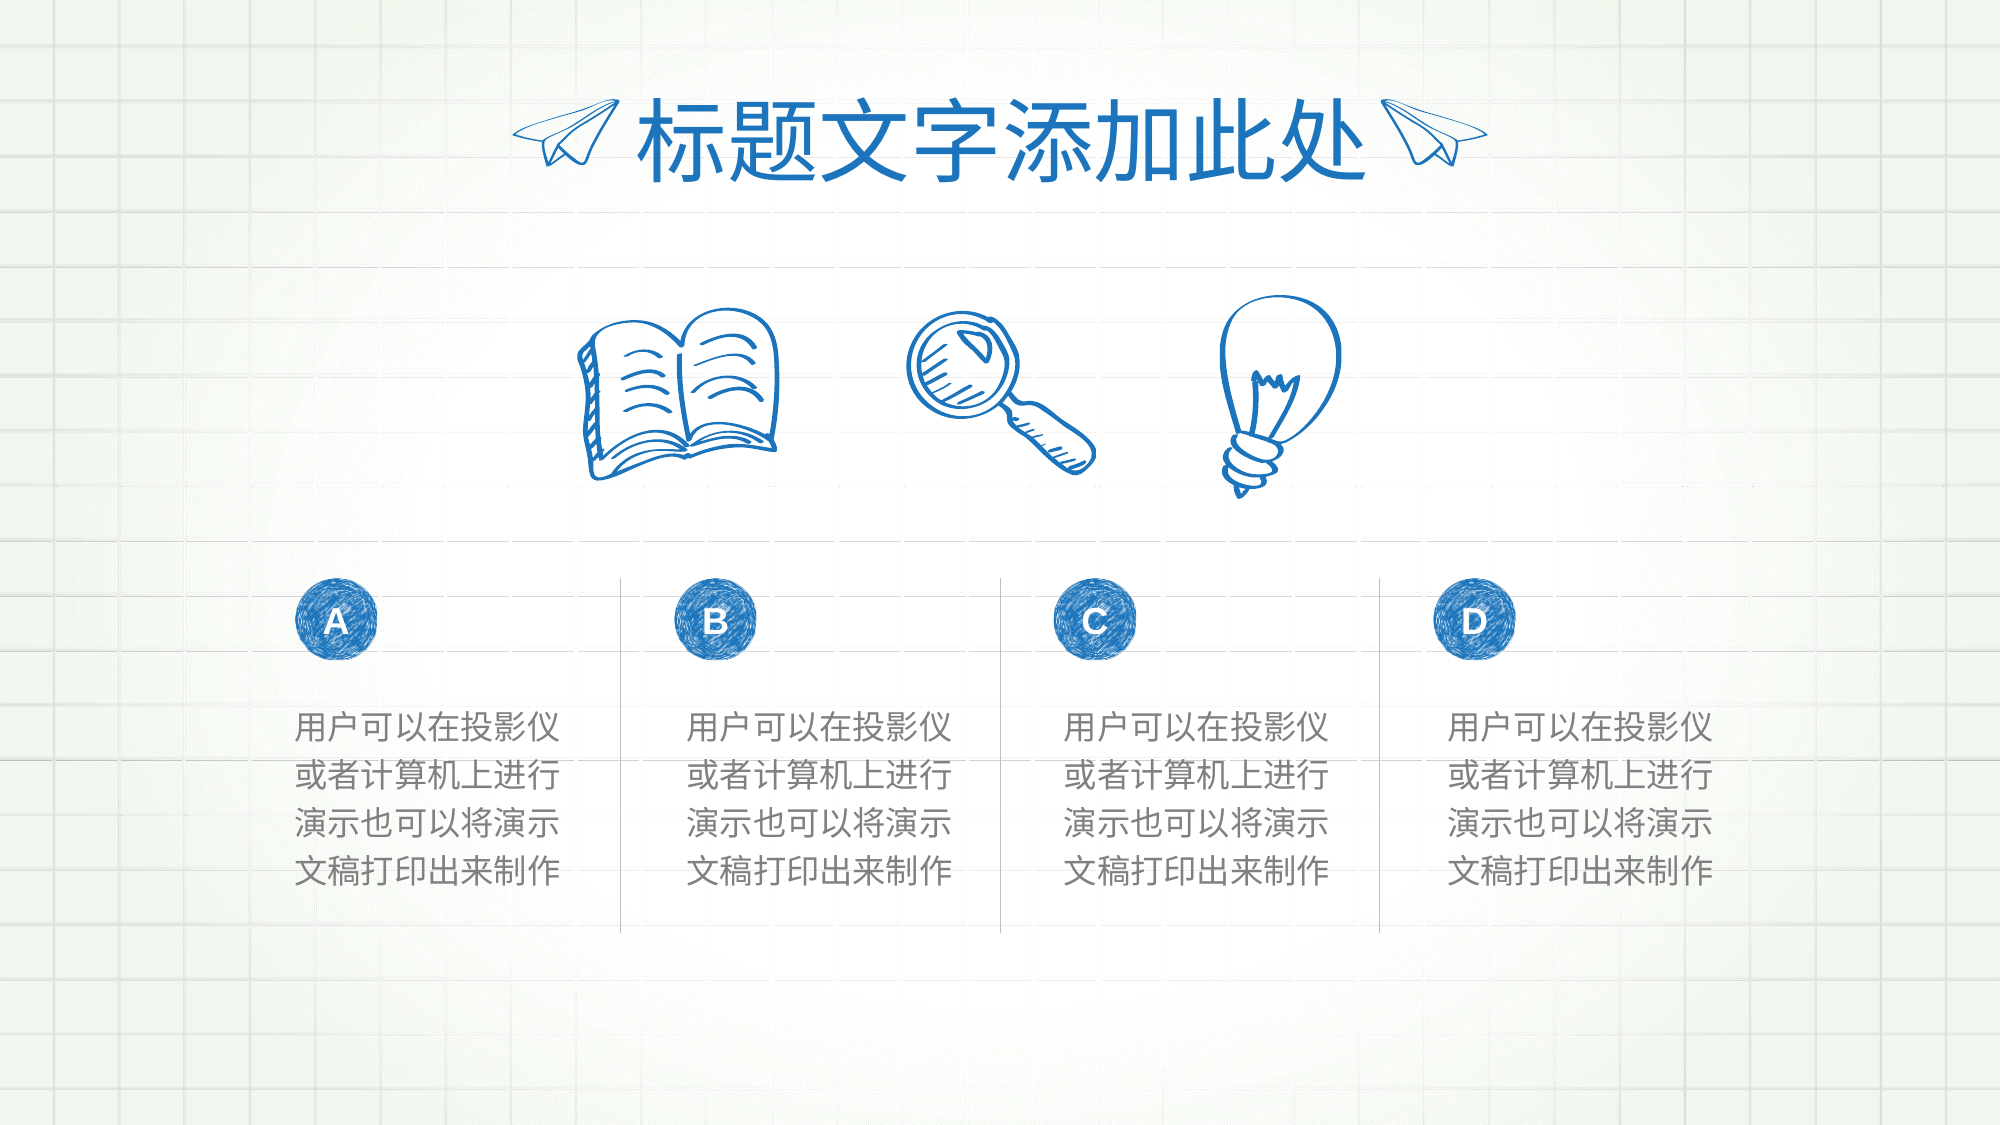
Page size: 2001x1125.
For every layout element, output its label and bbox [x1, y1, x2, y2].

text_box [1432, 578, 1756, 900]
text_box [279, 578, 603, 900]
text_box [1049, 578, 1373, 900]
text_box [671, 578, 996, 900]
picture [0, 0, 2000, 1125]
text_box [511, 54, 1489, 196]
